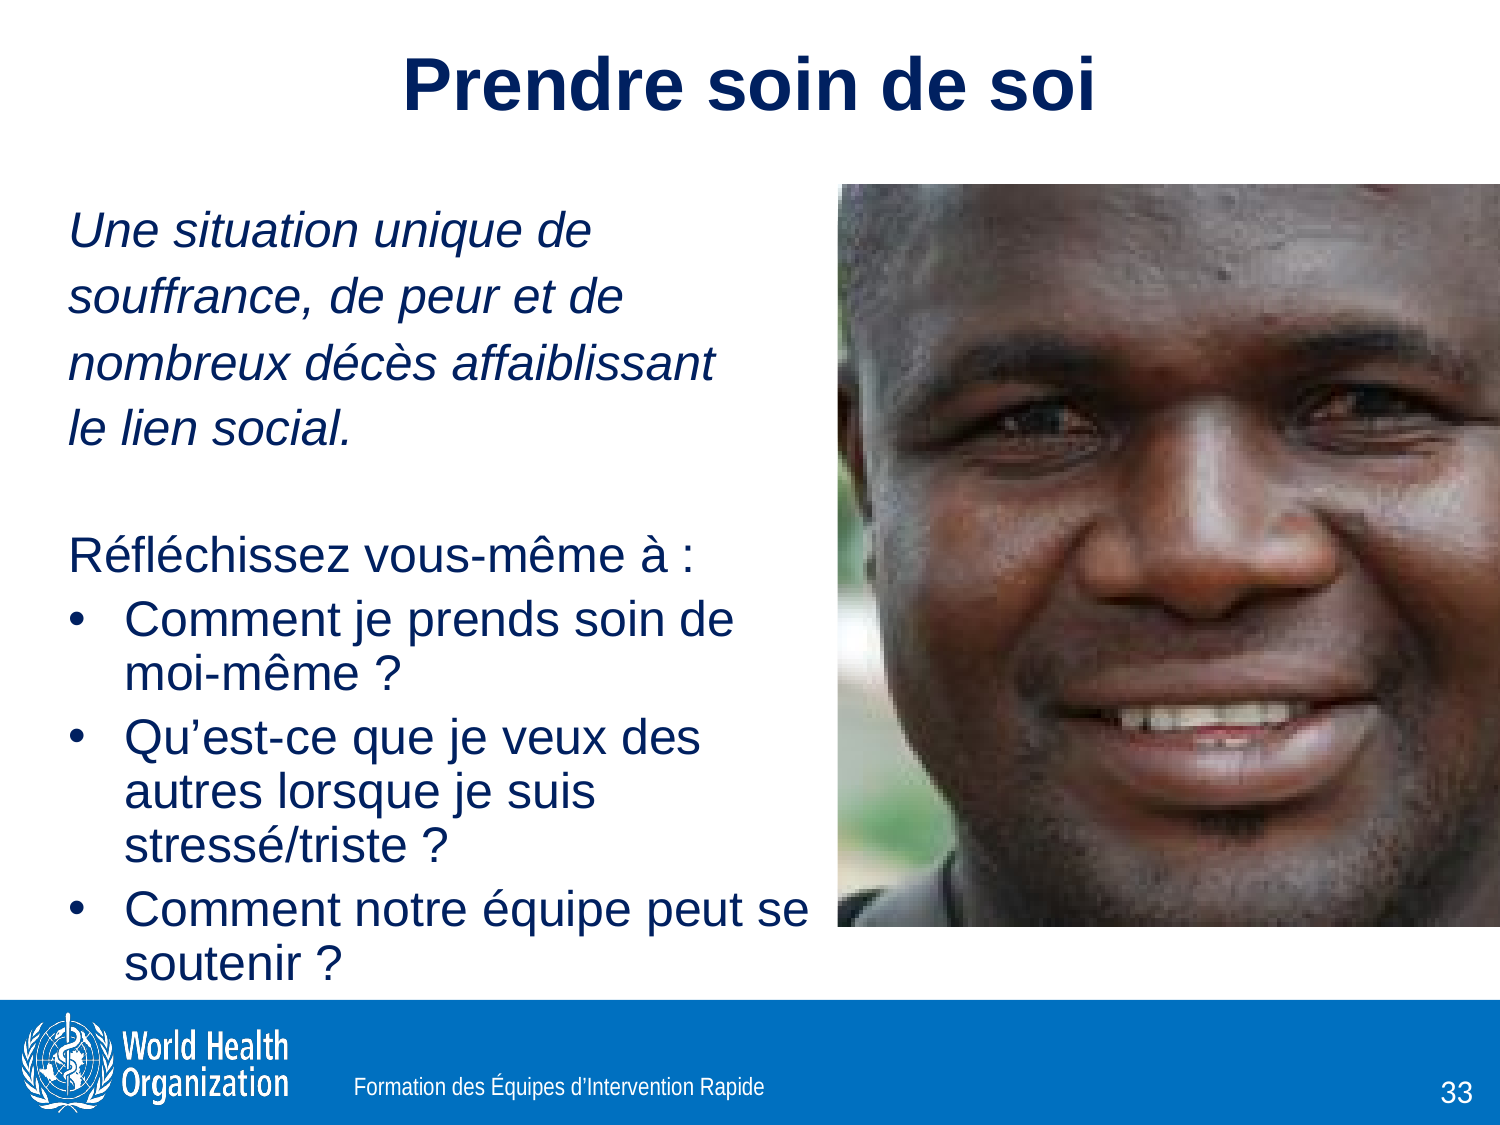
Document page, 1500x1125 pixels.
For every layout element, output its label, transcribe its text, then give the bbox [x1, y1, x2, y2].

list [837, 184, 1500, 928]
list Une situation unique de souffrance, de peur et de nombreux décès affaiblissant le lien social. Réfléchissez vous-même à : Comment je prends soin de moi-même ? Qu’est-ce que je veux des autres lorsque je suis stressé/triste ? Comment notre équipe peut se soutenir ? [53, 184, 835, 927]
title Prendre soin de soi [75, 45, 1425, 184]
picture [21, 1012, 288, 1113]
